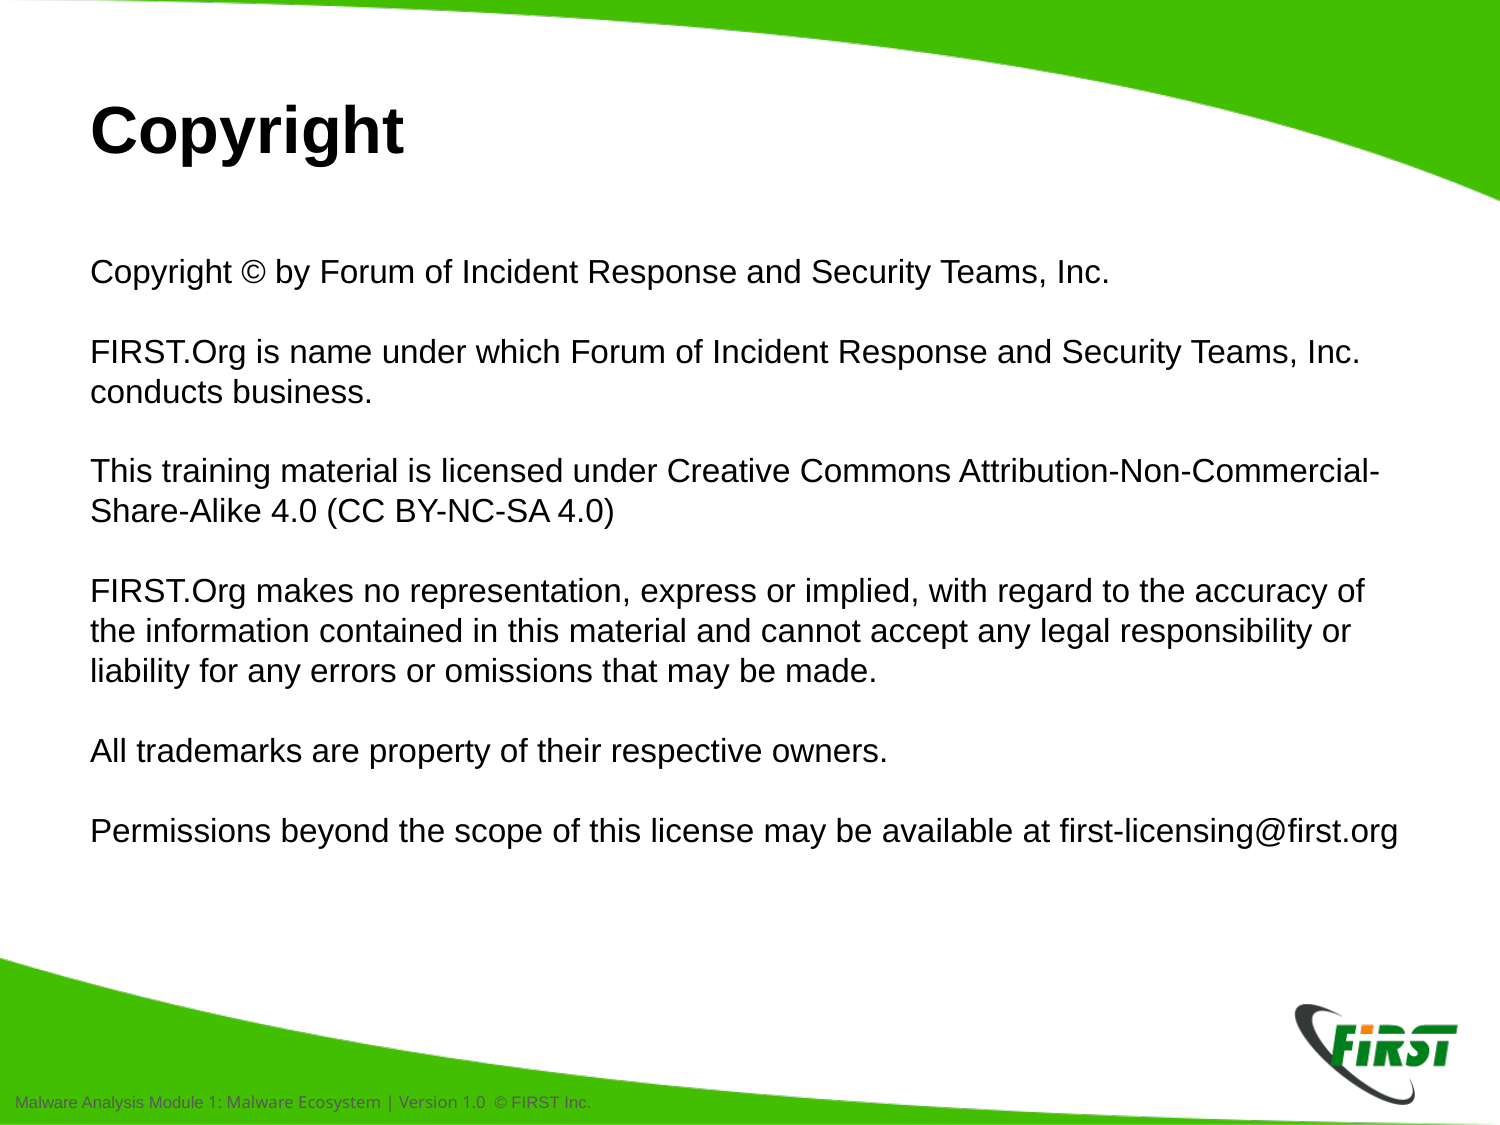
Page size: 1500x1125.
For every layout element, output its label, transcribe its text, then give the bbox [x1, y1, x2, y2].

list Copyright © by Forum of Incident Response and Security Teams, Inc. FIRST.Org is name under which Forum of Incident Response and Security Teams, Inc. conducts business. This training material is licensed under Creative Commons Attribution-Non-Commercial-Share-Alike 4.0 (CC BY-NC-SA 4.0) FIRST.Org makes no representation, express or implied, with regard to the accuracy of the information contained in this material and cannot accept any legal responsibility or liability for any errors or omissions that may be made. All trademarks are property of their respective owners. Permissions beyond the scope of this license may be available at first-licensing@first.org [75, 242, 1436, 1015]
title Copyright [75, 59, 1436, 205]
picture [0, 0, 1500, 1125]
